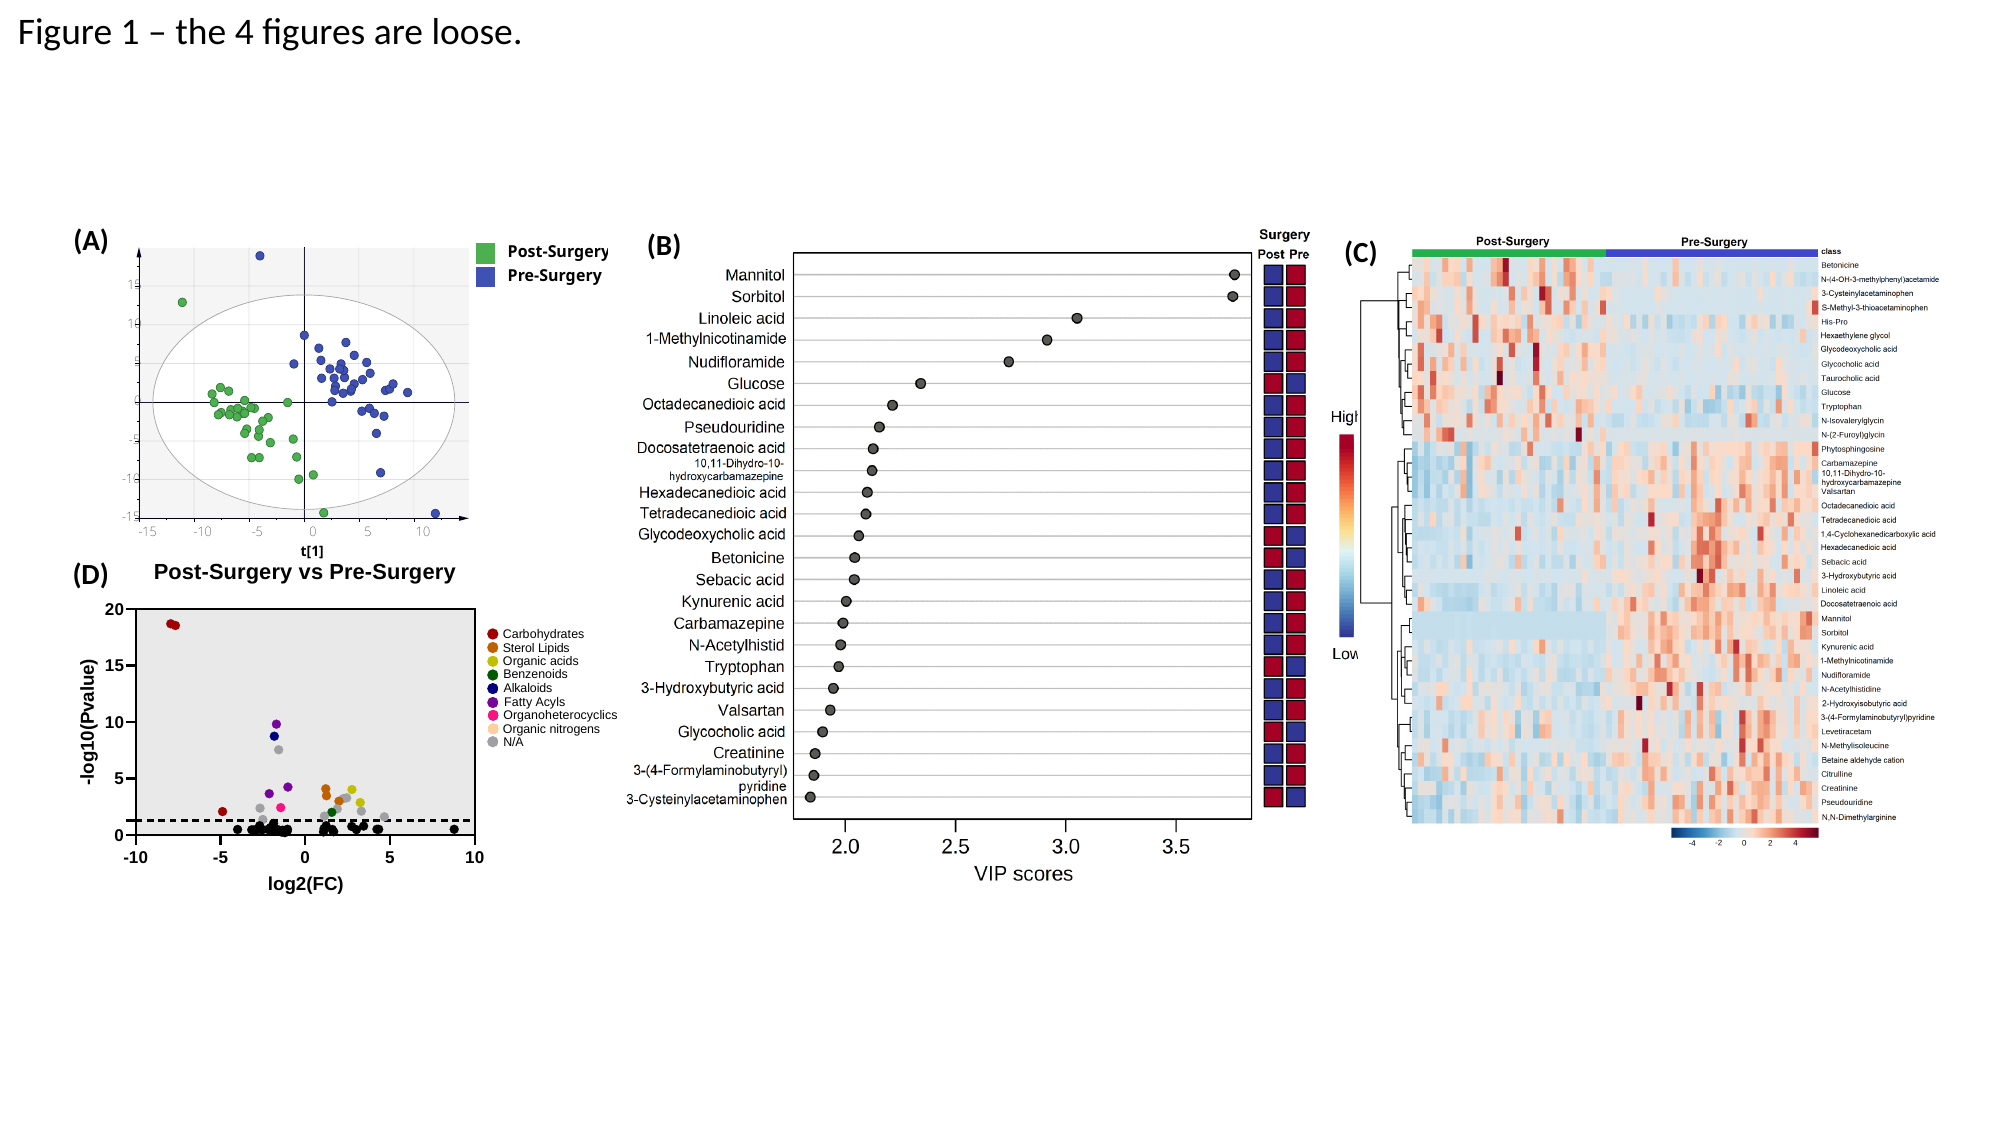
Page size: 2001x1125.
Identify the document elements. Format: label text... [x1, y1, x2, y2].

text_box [0, 543, 798, 912]
picture [85, 235, 609, 543]
picture [616, 178, 1993, 943]
text_box (A) [58, 213, 125, 264]
text_box Figure 1 – the 4 figures are loose. [3, 0, 539, 60]
